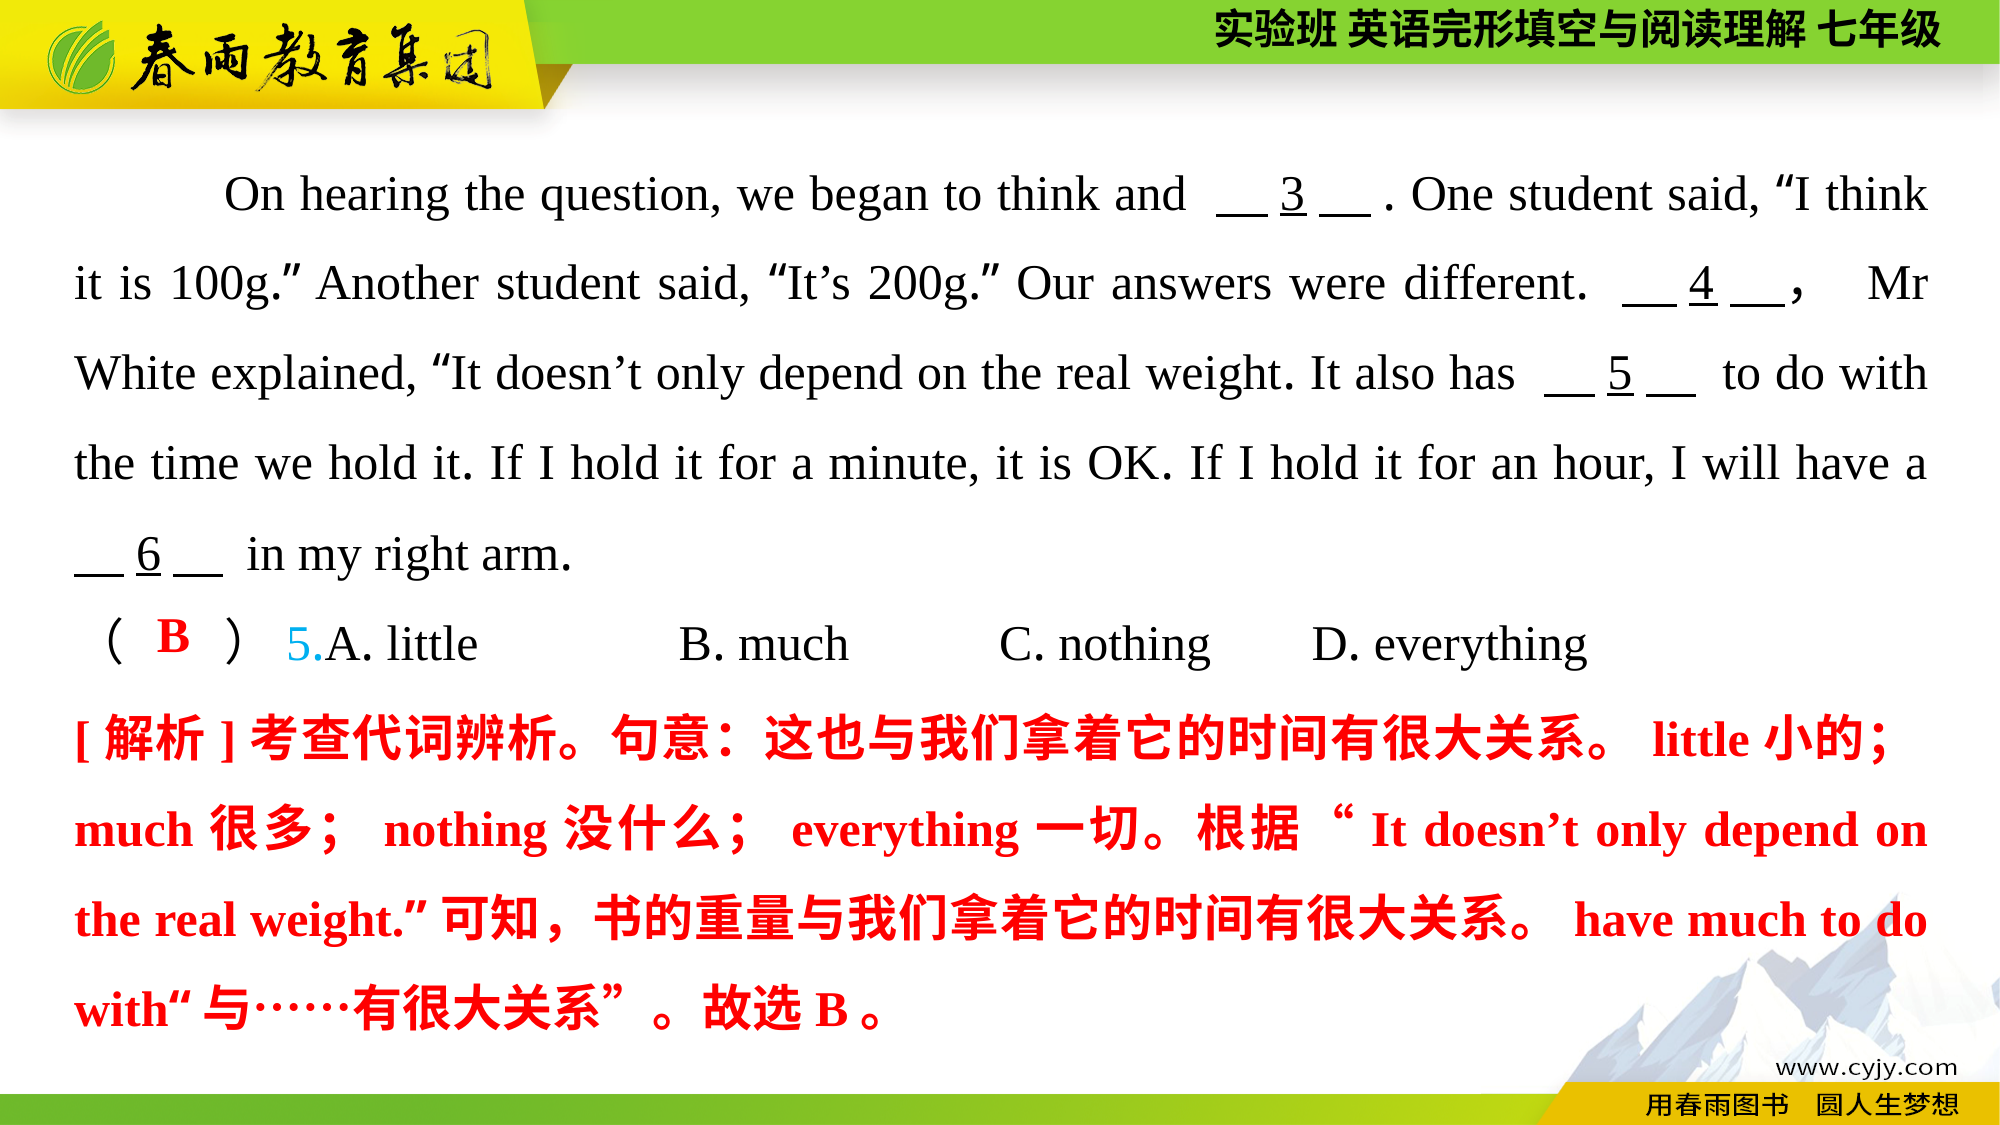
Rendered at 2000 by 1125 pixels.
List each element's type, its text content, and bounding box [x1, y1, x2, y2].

list On hearing the question, we began to think and 3 . One student said, “I think it is 100g.” Another student said, “It’s 200g.” Our answers were different. 4 ， Mr White explained, “It doesn’t only depend on the real weight. It also has 5 to do with the time we hold it. If I hold it for a minute, it is OK. If I hold it for an hour, I will have a 6 in my right arm. [59, 122, 1944, 573]
text_box B [142, 595, 205, 671]
text_box [解析]考查代词辨析。句意：这也与我们拿着它的时间有很大关系。little小的；much很多；nothing没什么；everything一切。根据“It doesn’t only depend on the real weight.”可知，书的重量与我们拿着它的时间有很大关系。have much to do with“与……有很大关系”。故选B。 [59, 668, 1944, 1044]
picture [0, 0, 2000, 1125]
text_box （ ）5.A. little B. much C. nothing D. everything [59, 573, 1944, 668]
